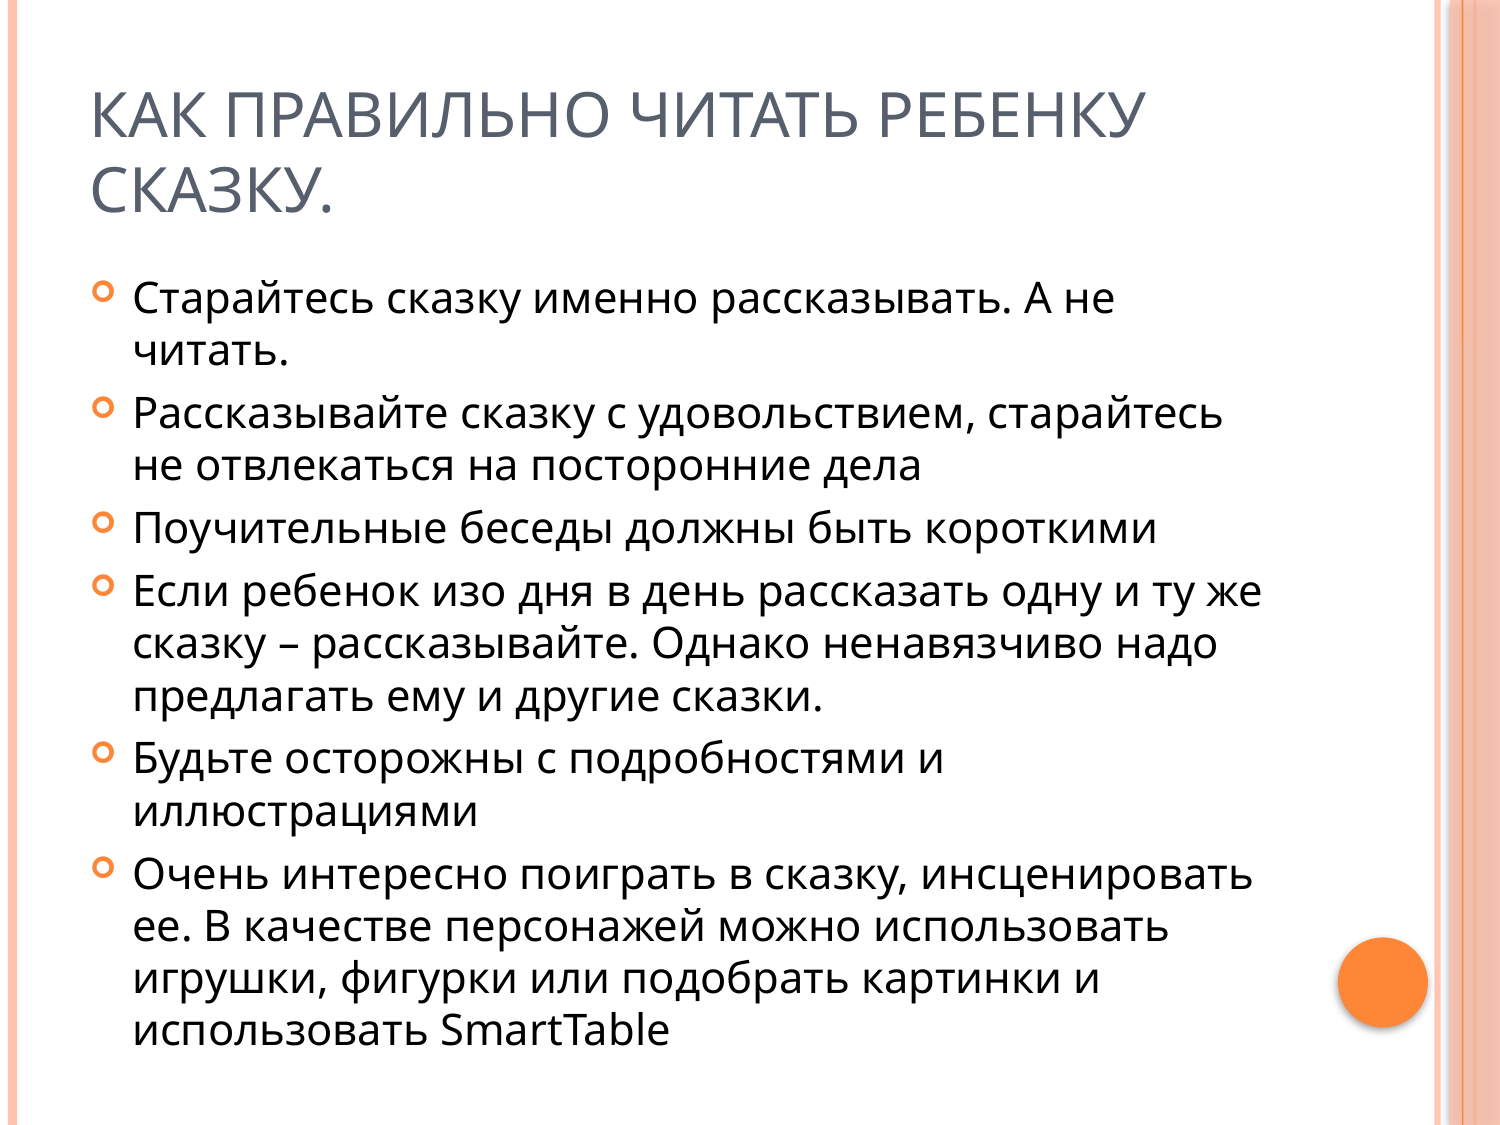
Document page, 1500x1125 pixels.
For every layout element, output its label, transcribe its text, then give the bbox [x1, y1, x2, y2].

title Как правильно читать ребенку сказку. [75, 45, 1300, 233]
list Старайтесь сказку именно рассказывать. А не читать. Рассказывайте сказку с удовольствием, старайтесь не отвлекаться на посторонние дела Поучительные беседы должны быть короткими Если ребенок изо дня в день рассказать одну и ту же сказку – рассказывайте. Однако ненавязчиво надо предлагать ему и другие сказки. Будьте осторожны с подробностями и иллюстрациями Очень интересно поиграть в сказку, инсценировать ее. В качестве персонажей можно использовать игрушки, фигурки или подобрать картинки и использовать SmartTable [75, 262, 1300, 1062]
